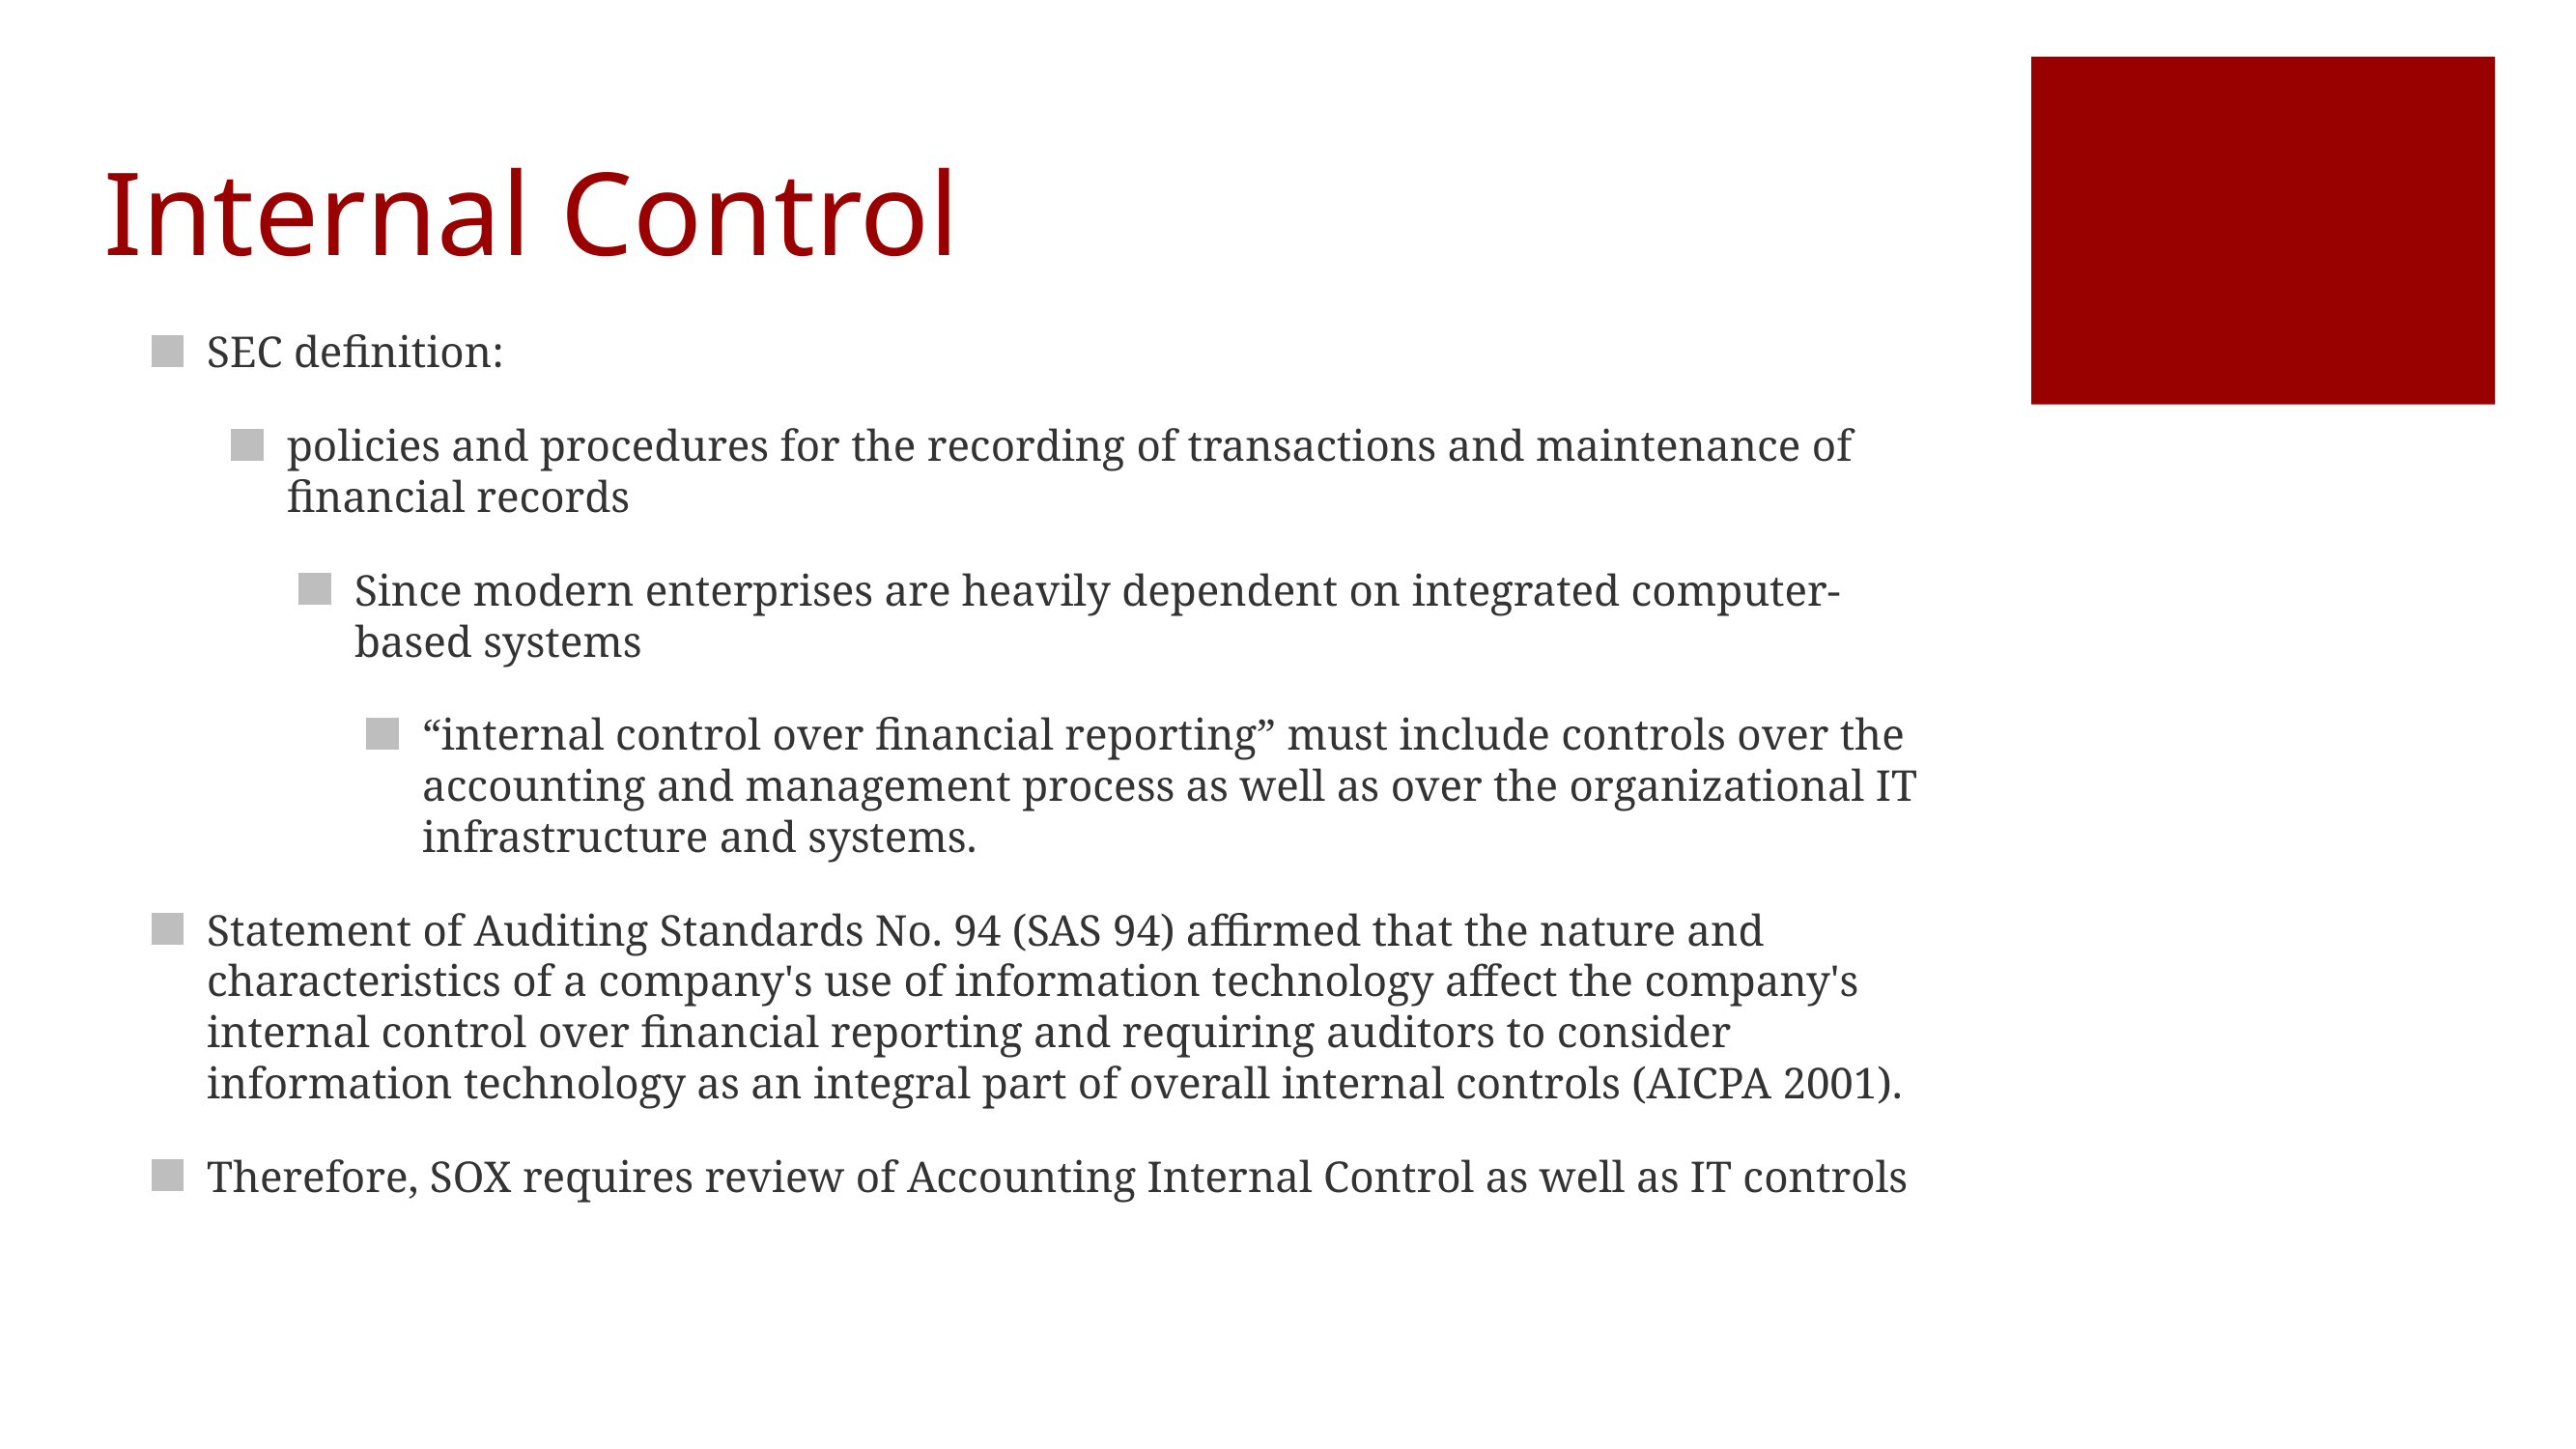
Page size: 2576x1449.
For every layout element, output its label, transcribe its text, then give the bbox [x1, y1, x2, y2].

picture [231, 429, 264, 461]
picture [298, 573, 331, 605]
picture [152, 1159, 184, 1191]
picture [152, 913, 184, 945]
title Internal Control [80, 48, 1914, 290]
list SEC definition: policies and procedures for the recording of transactions and maintenance of financial records Since modern enterprises are heavily dependent on integrated computer- based systems “internal control over financial reporting” must include controls over the accounting and management process as well as over the organizational IT infrastructure and systems. Statement of Auditing Standards No. 94 (SAS 94) affirmed that the nature and characteristics of a company's use of information technology affect the company's internal control over financial reporting and requiring auditors to consider information technology as an integral part of overall internal controls (AICPA 2001). Therefore, SOX requires review of Accounting Internal Control as well as IT controls [128, 313, 1963, 1294]
picture [152, 335, 184, 367]
picture [366, 718, 399, 750]
